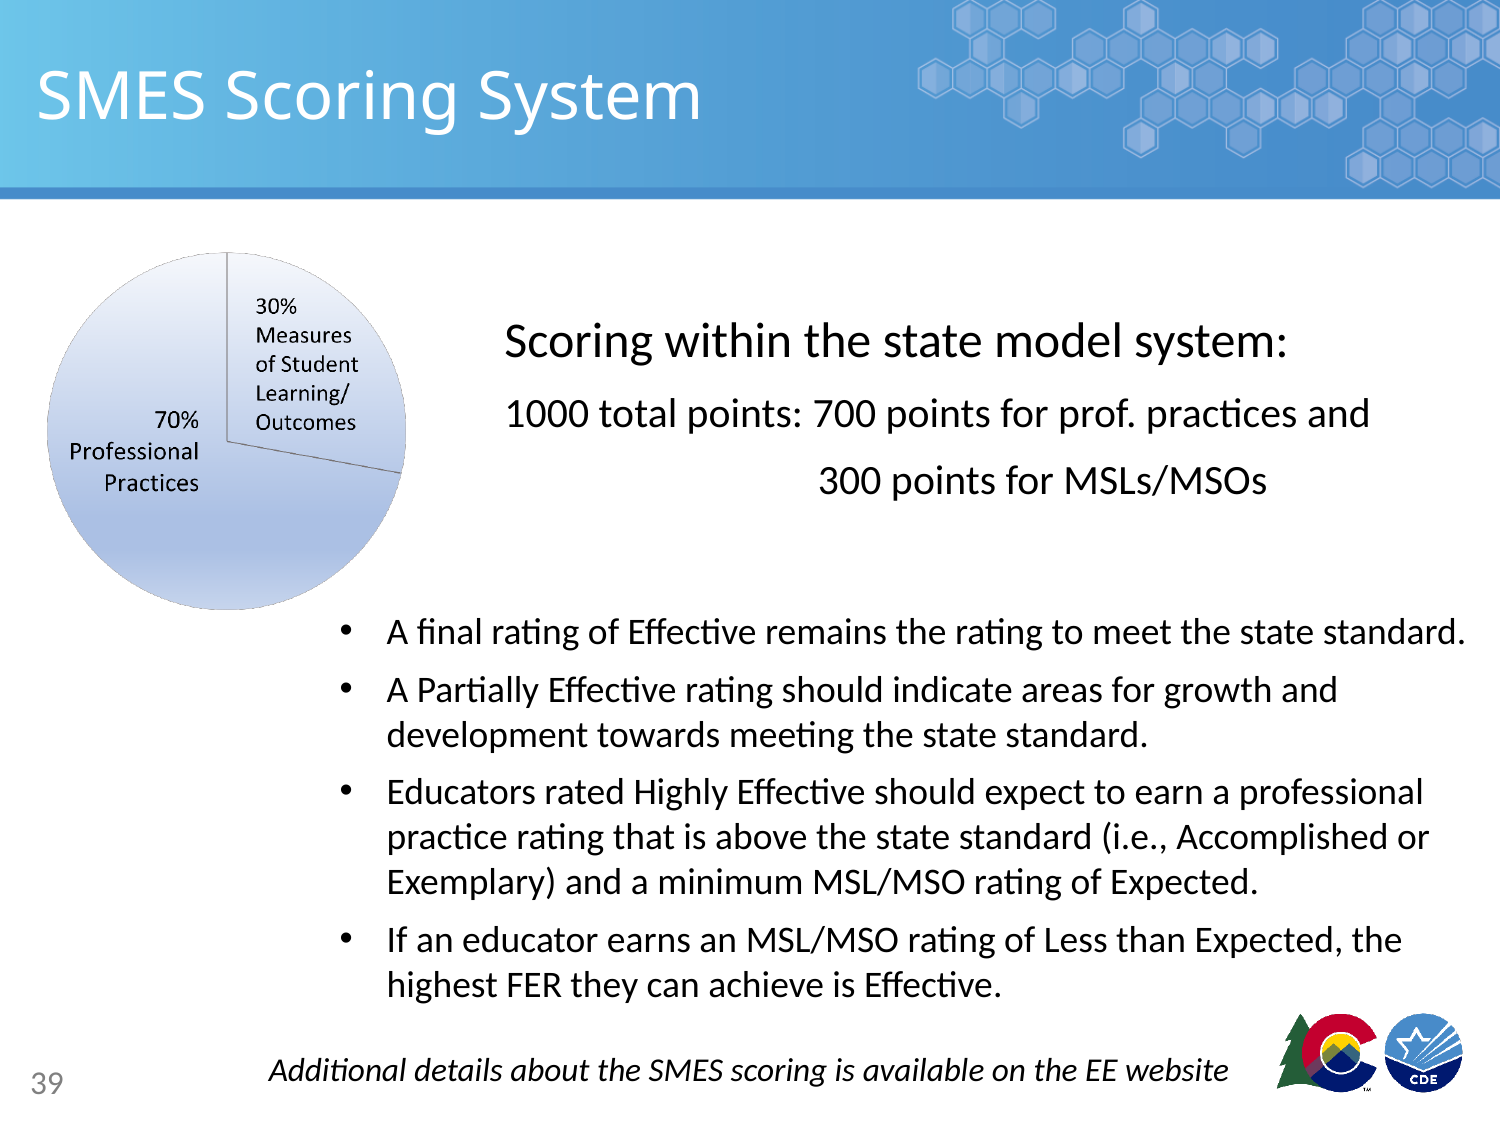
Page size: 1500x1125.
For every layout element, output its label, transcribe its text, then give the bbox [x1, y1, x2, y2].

slide_number 39 [15, 1053, 353, 1114]
text_box A final rating of Effective remains the rating to meet the state standard. A Partially Effective rating should indicate areas for growth and development towards meeting the state standard. Educators rated Highly Effective should expect to earn a professional practice rating that is above the state standard (i.e., Accomplished or Exemplary) and a minimum MSL/MSO rating of Expected. If an educator earns an MSL/MSO rating of Less than Expected, the highest FER they can achieve is Effective. [324, 599, 1487, 1013]
text_box Additional details about the SMES scoring is available on the EE website [158, 1044, 1342, 1105]
picture [0, 0, 1500, 200]
picture [1275, 1013, 1463, 1093]
picture [36, 252, 406, 611]
title SMES Scoring System [36, 20, 823, 176]
text_box Scoring within the state model system: 1000 total points: 700 points for prof. practices and 300 points for MSLs/MSOs [429, 301, 1435, 527]
